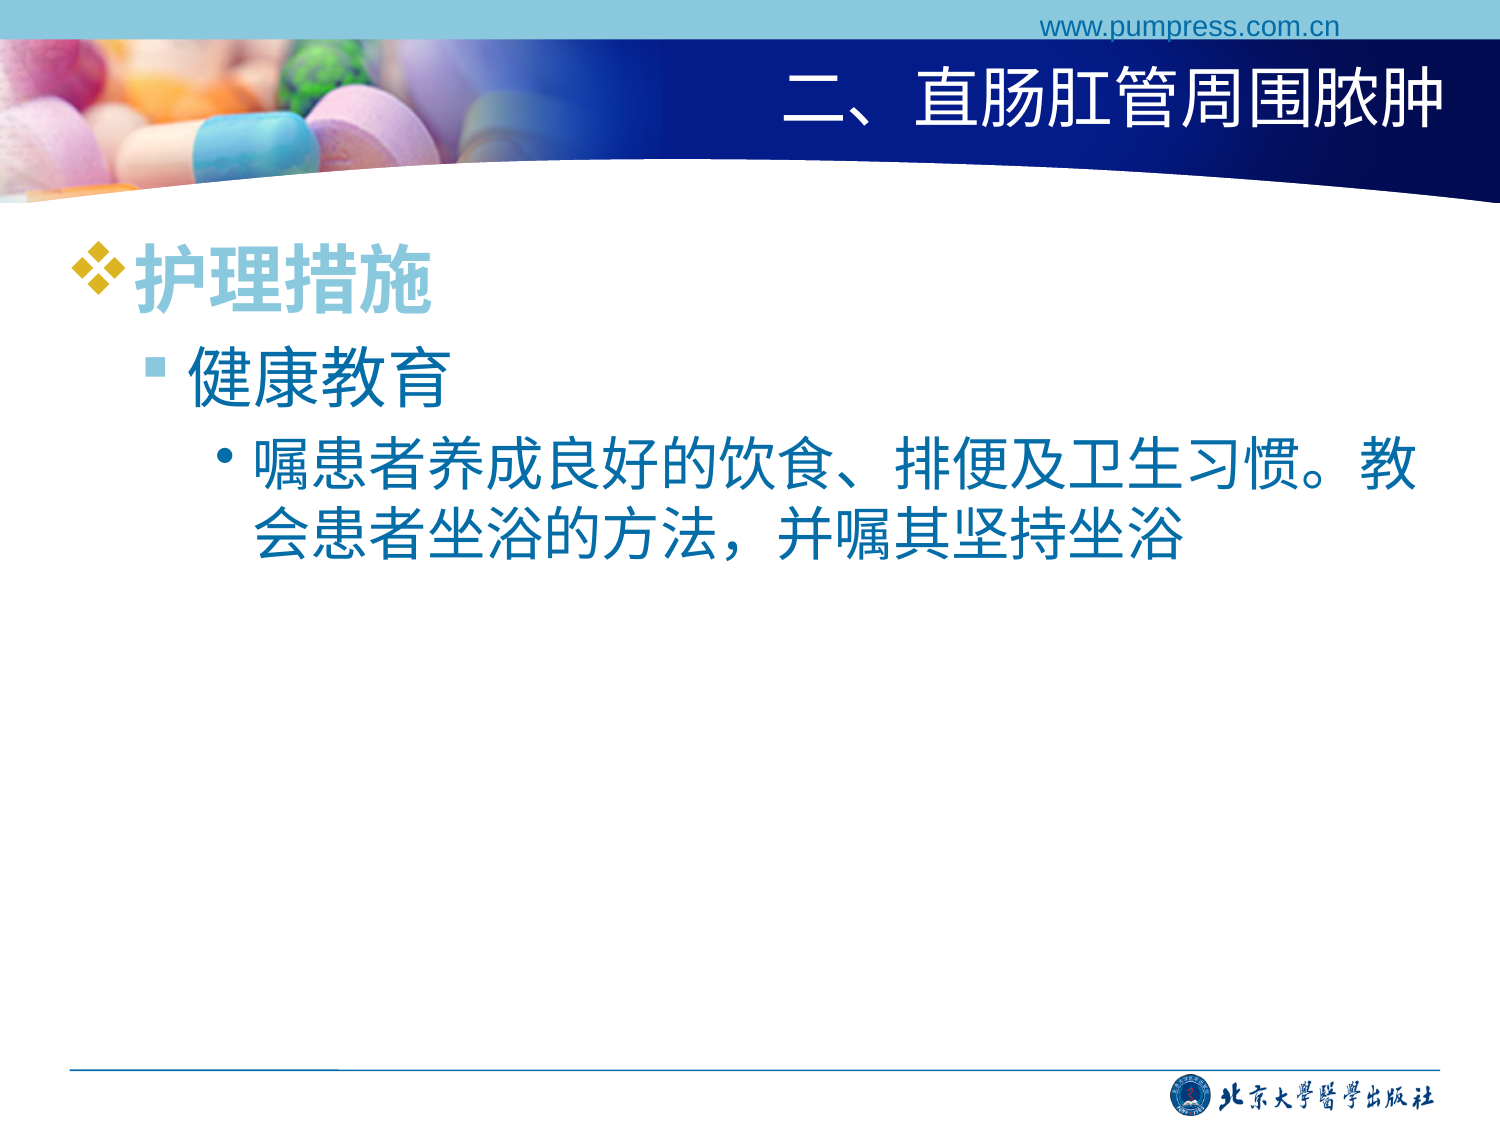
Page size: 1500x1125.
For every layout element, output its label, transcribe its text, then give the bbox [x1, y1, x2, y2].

slide_number www.pumpress.com.cn [1025, 0, 1463, 38]
picture [1170, 1074, 1436, 1118]
picture [0, 40, 1500, 203]
list 护理措施 健康教育 嘱患者养成良好的饮食、排便及卫生习惯。教会患者坐浴的方法，并嘱其坚持坐浴 [49, 224, 1463, 1026]
title 二、直肠肛管周围脓肿 [137, 49, 1463, 143]
